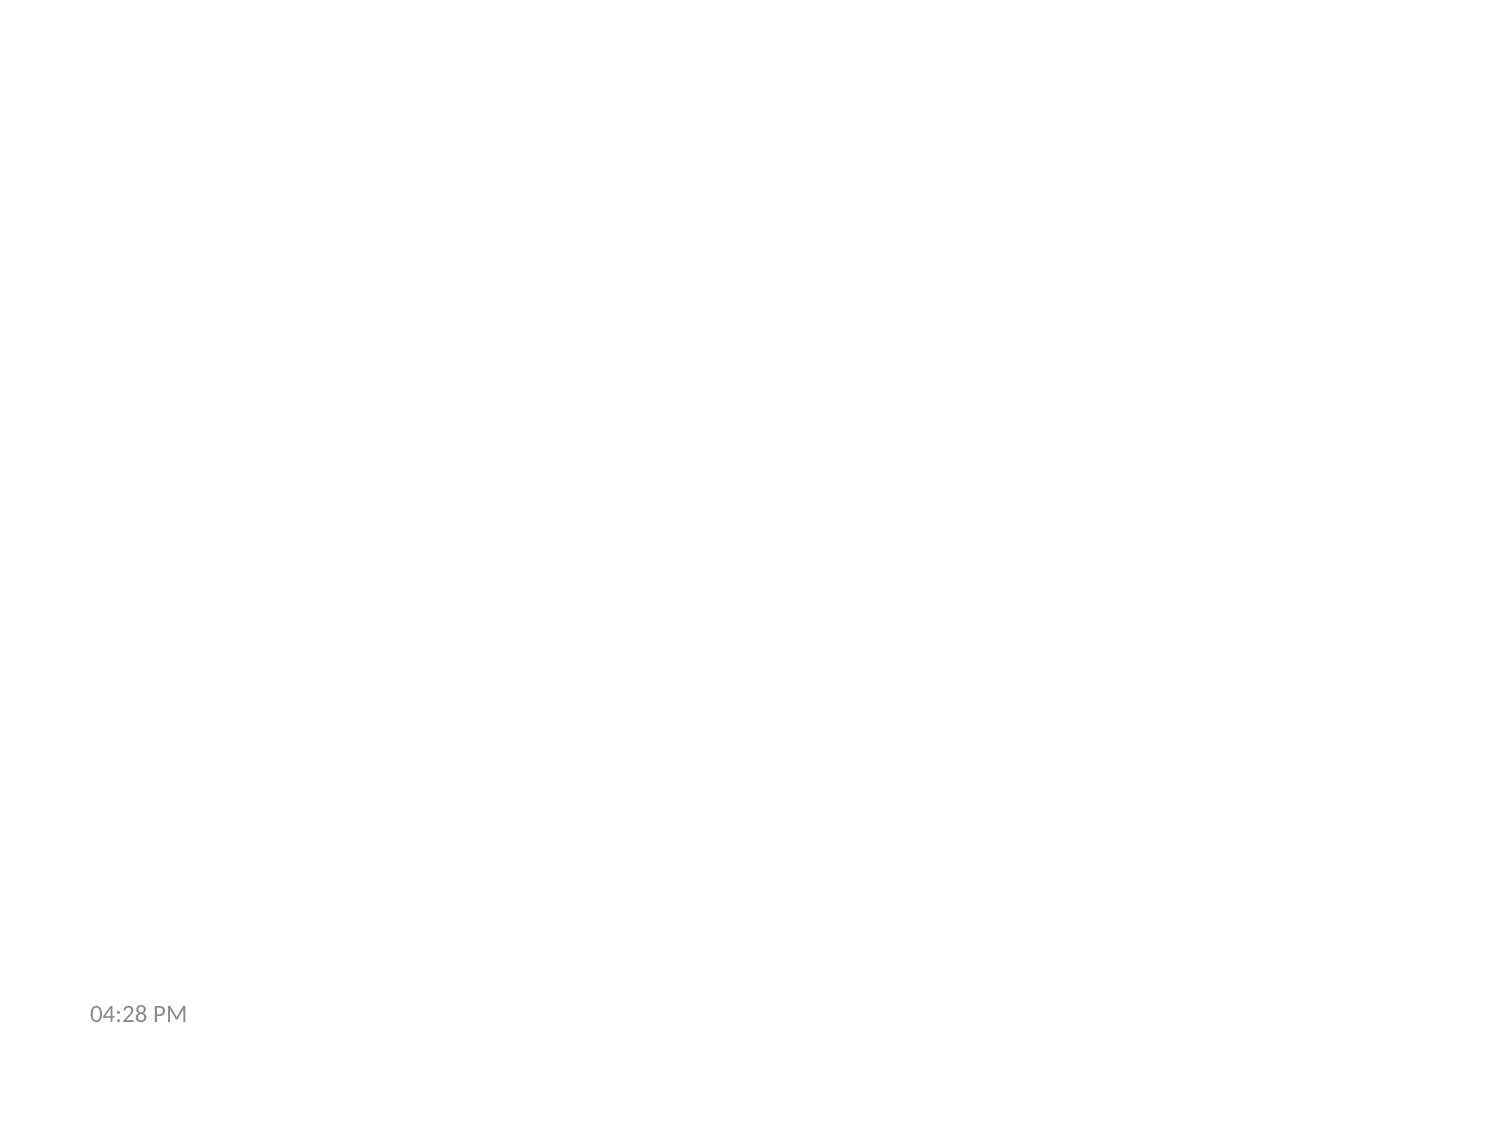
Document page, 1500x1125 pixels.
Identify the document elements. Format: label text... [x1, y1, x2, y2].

text_box 3:35 PM [75, 982, 425, 1043]
